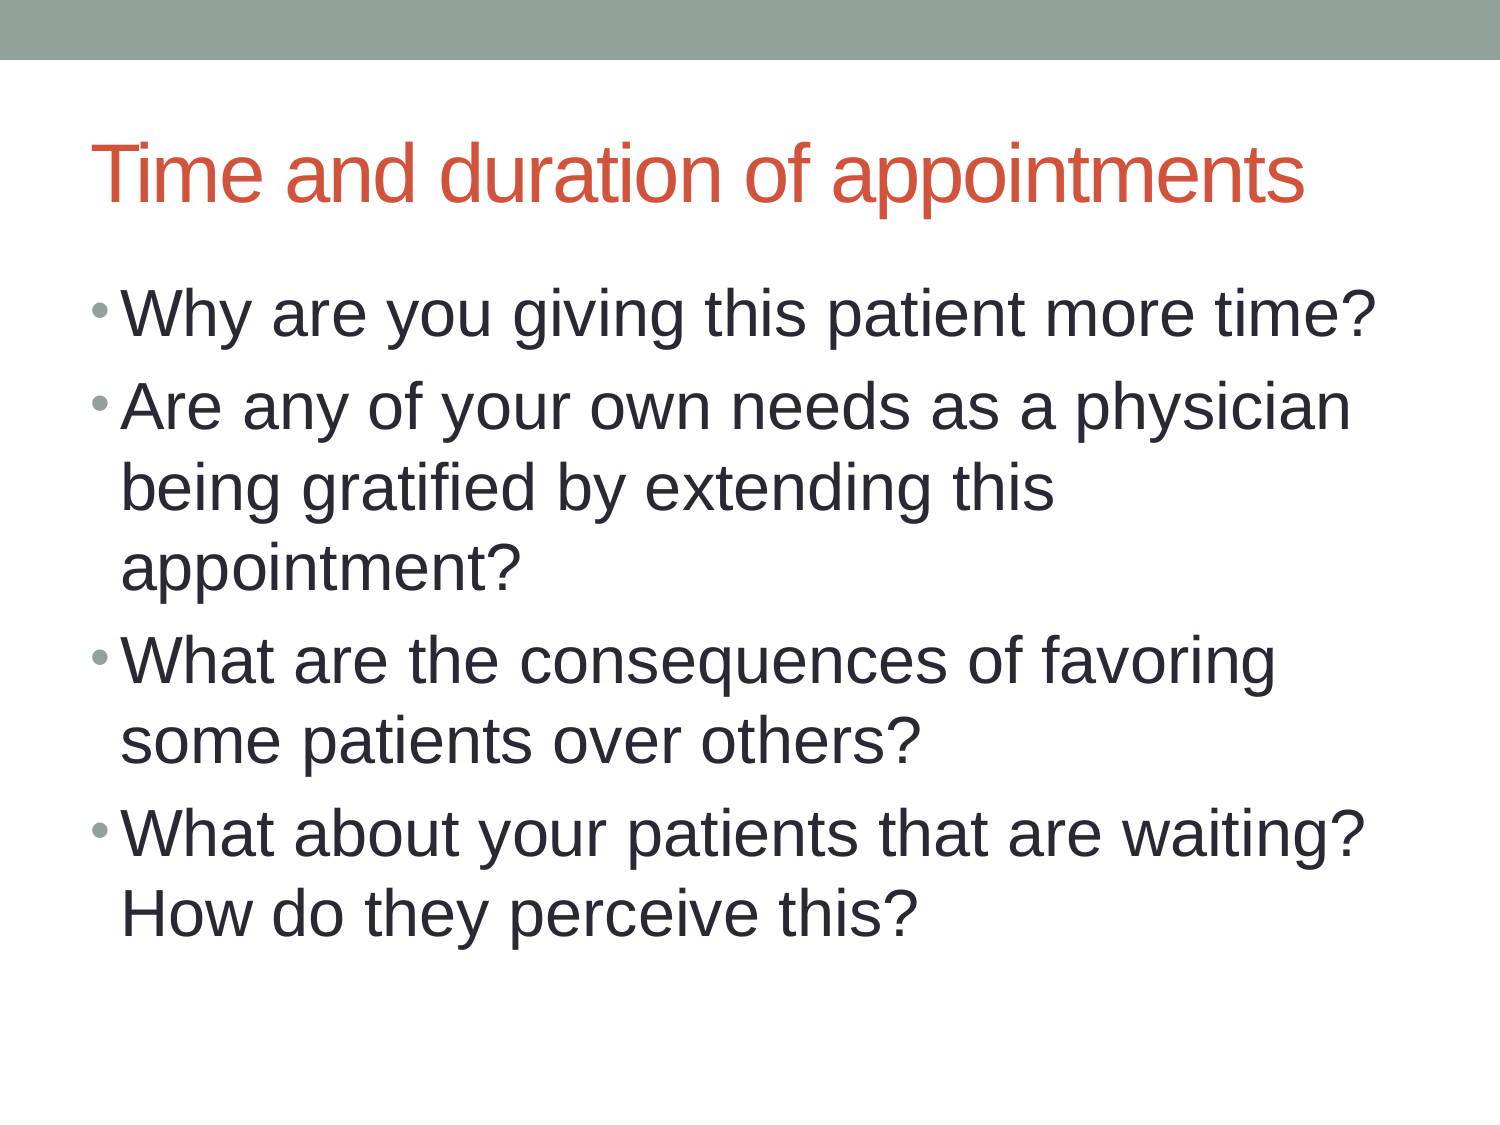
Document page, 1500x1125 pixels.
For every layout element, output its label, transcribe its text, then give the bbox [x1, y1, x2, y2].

title Time and duration of appointments [75, 87, 1425, 250]
list Why are you giving this patient more time? Are any of your own needs as a physician being gratified by extending this appointment? What are the consequences of favoring some patients over others? What about your patients that are waiting? How do they perceive this? [75, 262, 1425, 1063]
